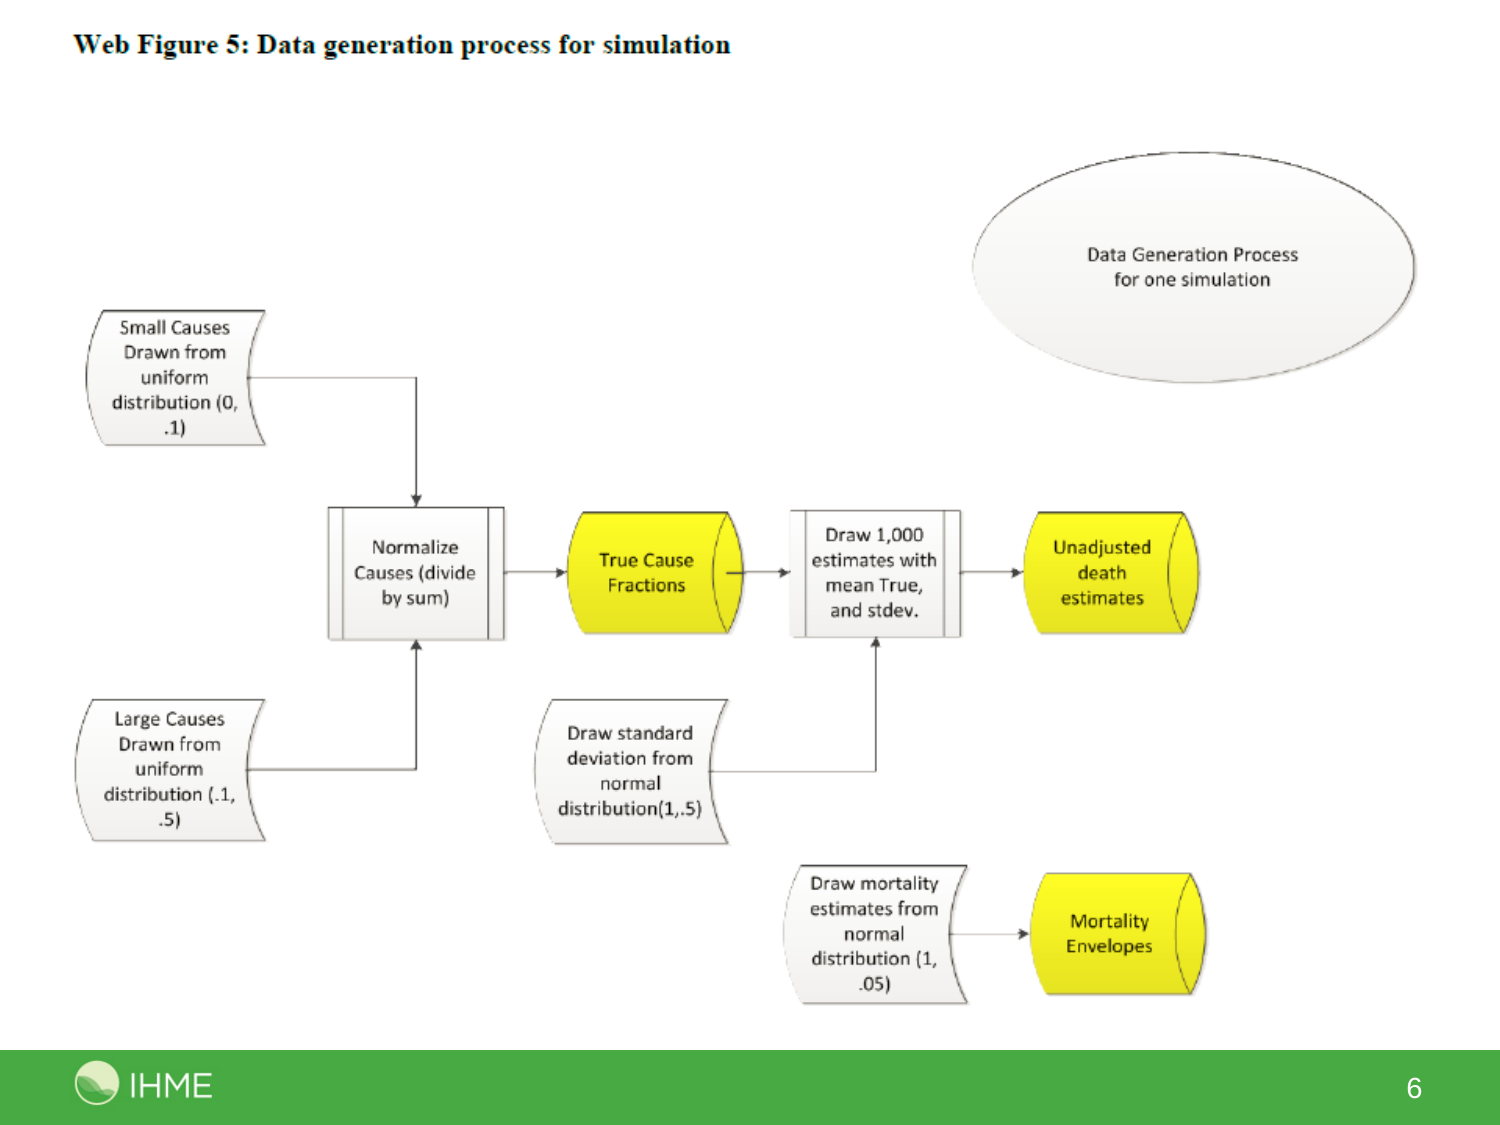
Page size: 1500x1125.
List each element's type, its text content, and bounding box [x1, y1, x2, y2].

picture [64, 12, 1436, 1037]
picture [0, 1050, 1500, 1125]
slide_number 6 [1087, 1061, 1438, 1090]
